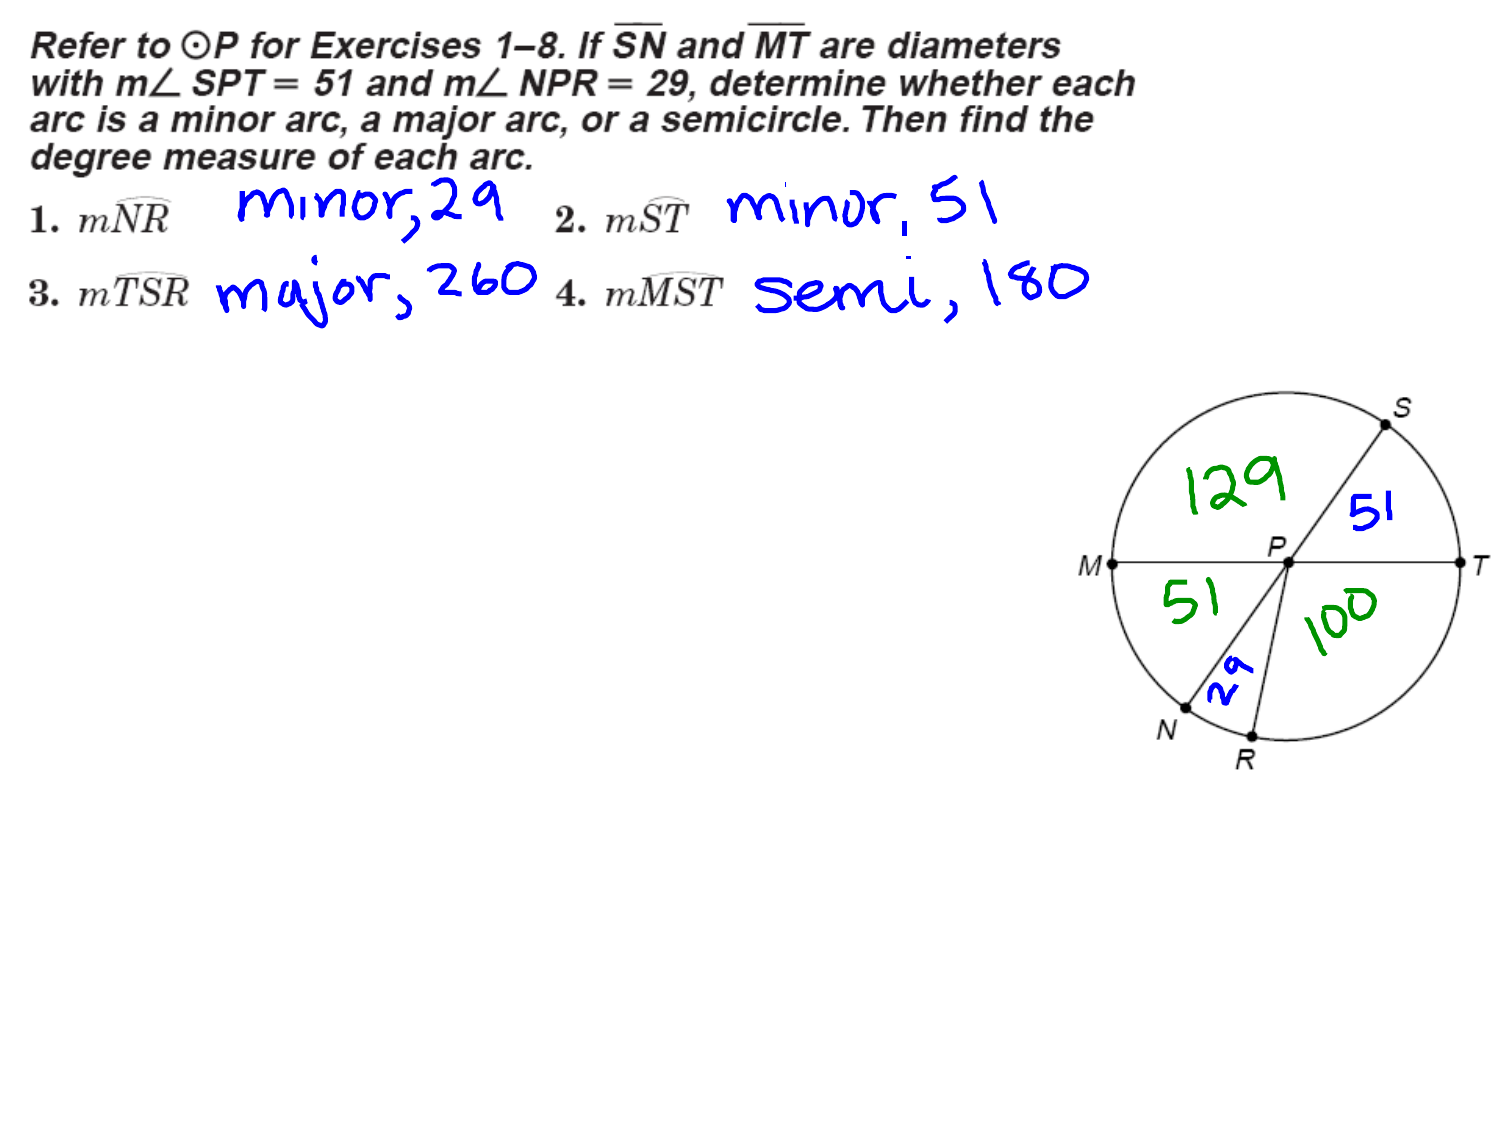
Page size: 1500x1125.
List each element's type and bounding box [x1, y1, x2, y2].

picture [1074, 345, 1500, 780]
picture [0, 0, 1143, 326]
text_box [756, 255, 1088, 323]
